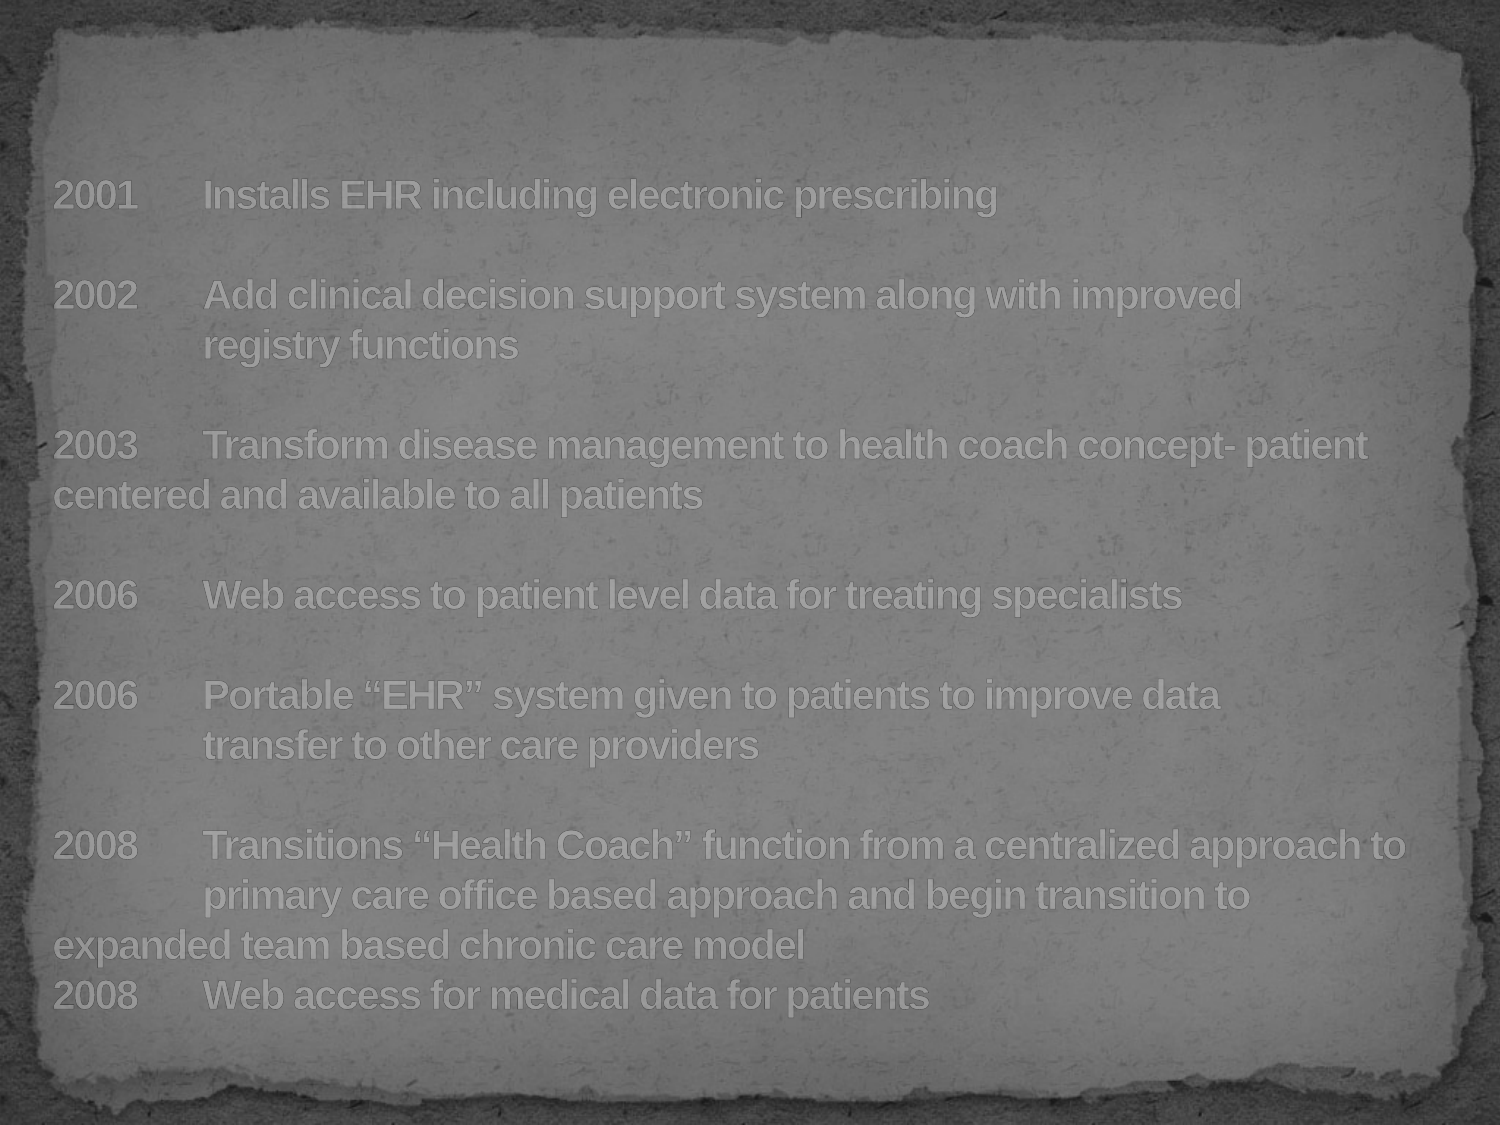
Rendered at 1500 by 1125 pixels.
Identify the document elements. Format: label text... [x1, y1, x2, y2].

title 2001 Installs EHR including electronic prescribing 2002 Add clinical decision support system along with improved registry functions 2003 Transform disease management to health coach concept- patient centered and available to all patients 2006 Web access to patient level data for treating specialists 2006 Portable “EHR” system given to patients to improve data transfer to other care providers 2008 Transitions “Health Coach” function from a centralized approach to primary care office based approach and begin transition to expanded team based chronic care model 2008 Web access for medical data for patients [37, 0, 1500, 1025]
